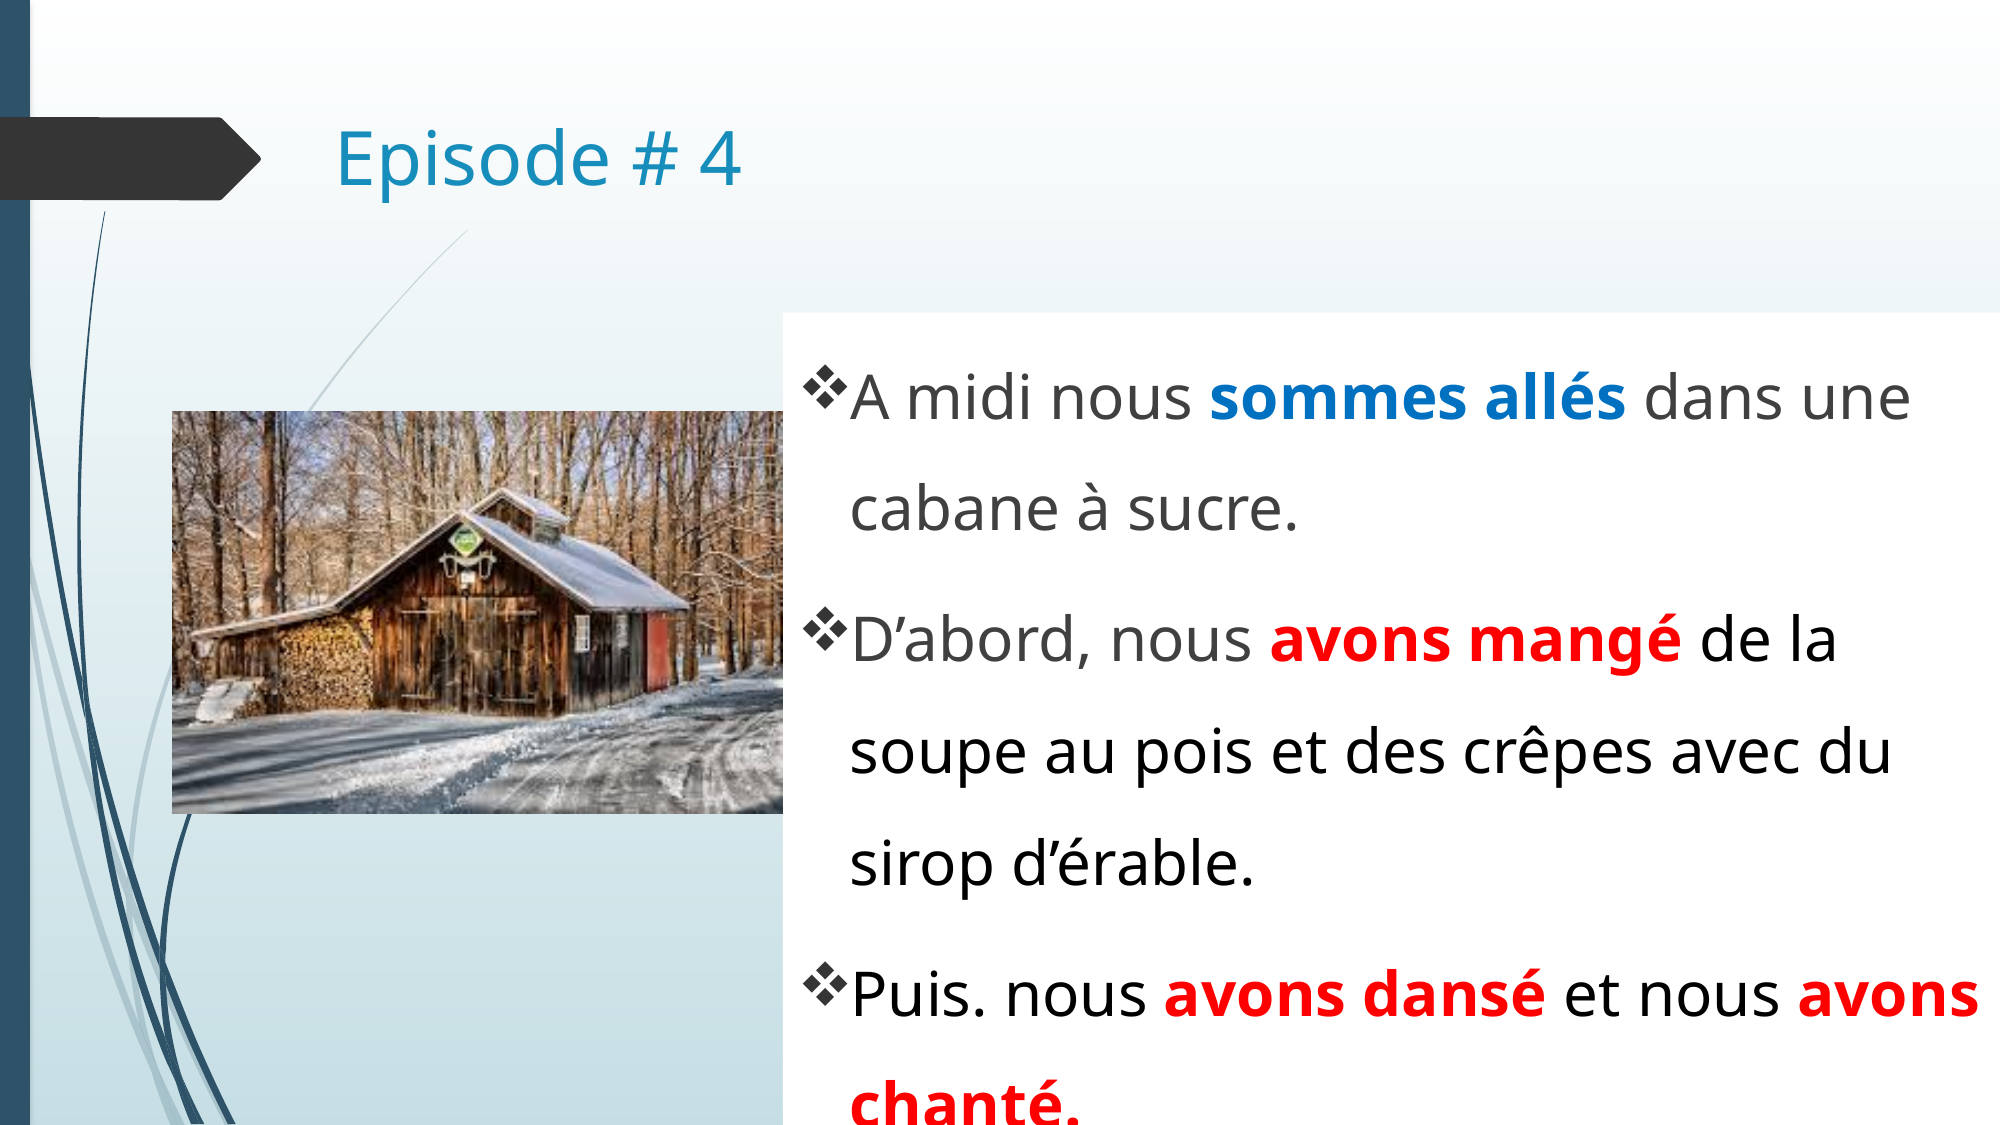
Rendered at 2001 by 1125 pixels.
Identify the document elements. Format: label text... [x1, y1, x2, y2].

picture [171, 411, 783, 815]
list A midi nous sommes allés dans une cabane à sucre. D’abord, nous avons mangé de la soupe au pois et des crêpes avec du sirop d’érable. Puis. nous avons dansé et nous avons chanté. [782, 312, 2000, 1125]
title Episode # 4 [319, 102, 1888, 313]
